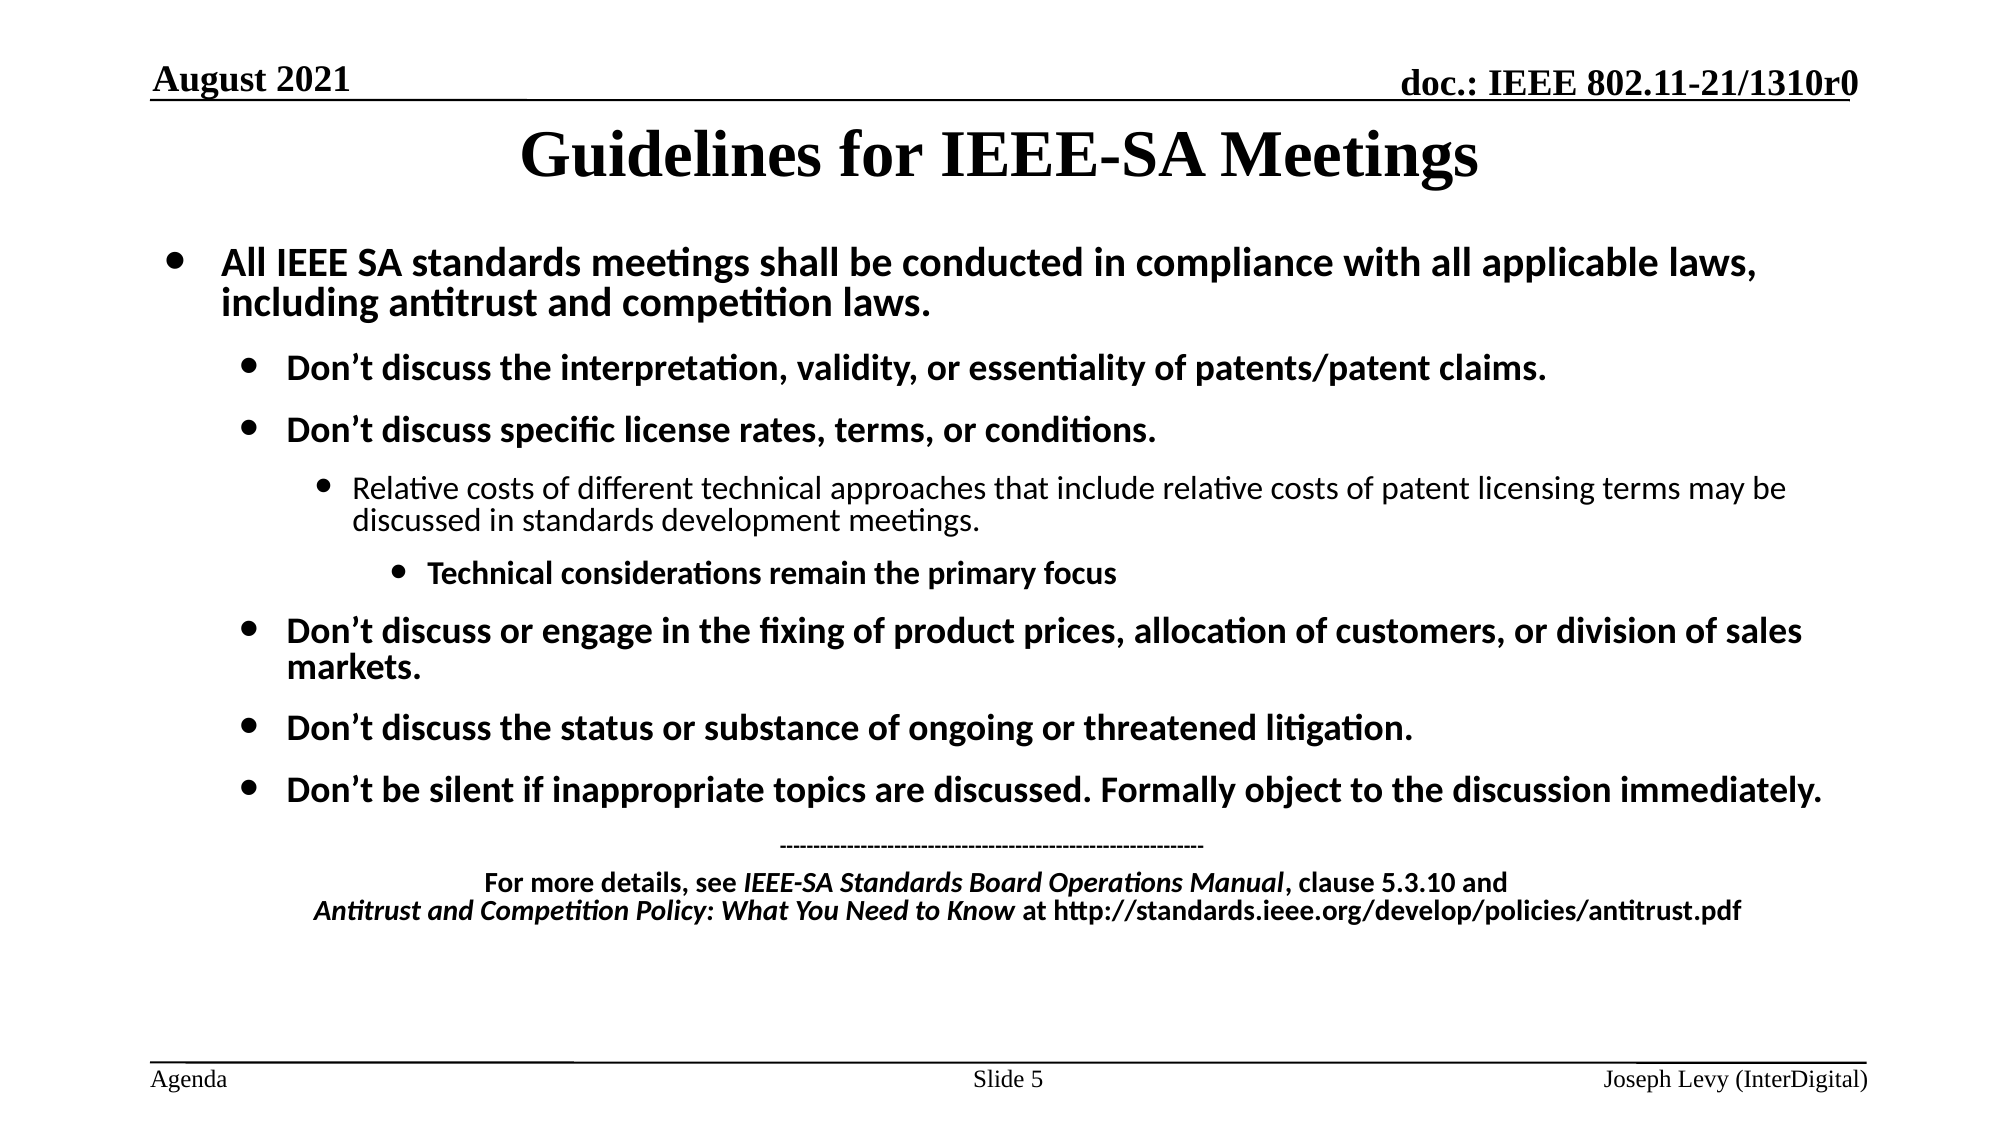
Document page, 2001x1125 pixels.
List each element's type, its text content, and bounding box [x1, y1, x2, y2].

slide_number Slide 5 [950, 1061, 1067, 1123]
text_box All IEEE SA standards meetings shall be conducted in compliance with all applicable laws, including antitrust and competition laws. Don’t discuss the interpretation, validity, or essentiality of patents/patent claims. Don’t discuss specific license rates, terms, or conditions. Relative costs of different technical approaches that include relative costs of patent licensing terms may be discussed in standards development meetings. Technical considerations remain the primary focus Don’t discuss or engage in the fixing of product prices, allocation of customers, or division of sales markets. Don’t discuss the status or substance of ongoing or threatened litigation. Don’t be silent if inappropriate topics are discussed. Formally object to the discussion immediately. --------------------------------------------------------------- For more details, see IEEE-SA Standards Board Operations Manual, clause 5.3.10 and Antitrust and Competition Policy: What You Need to Know at http://standards.ieee.org/develop/policies/antitrust.pdf [150, 237, 1850, 1000]
title Guidelines for IEEE-SA Meetings [149, 112, 1850, 188]
footer Joseph Levy (InterDigital) [1171, 1061, 1869, 1093]
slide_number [152, 54, 563, 100]
